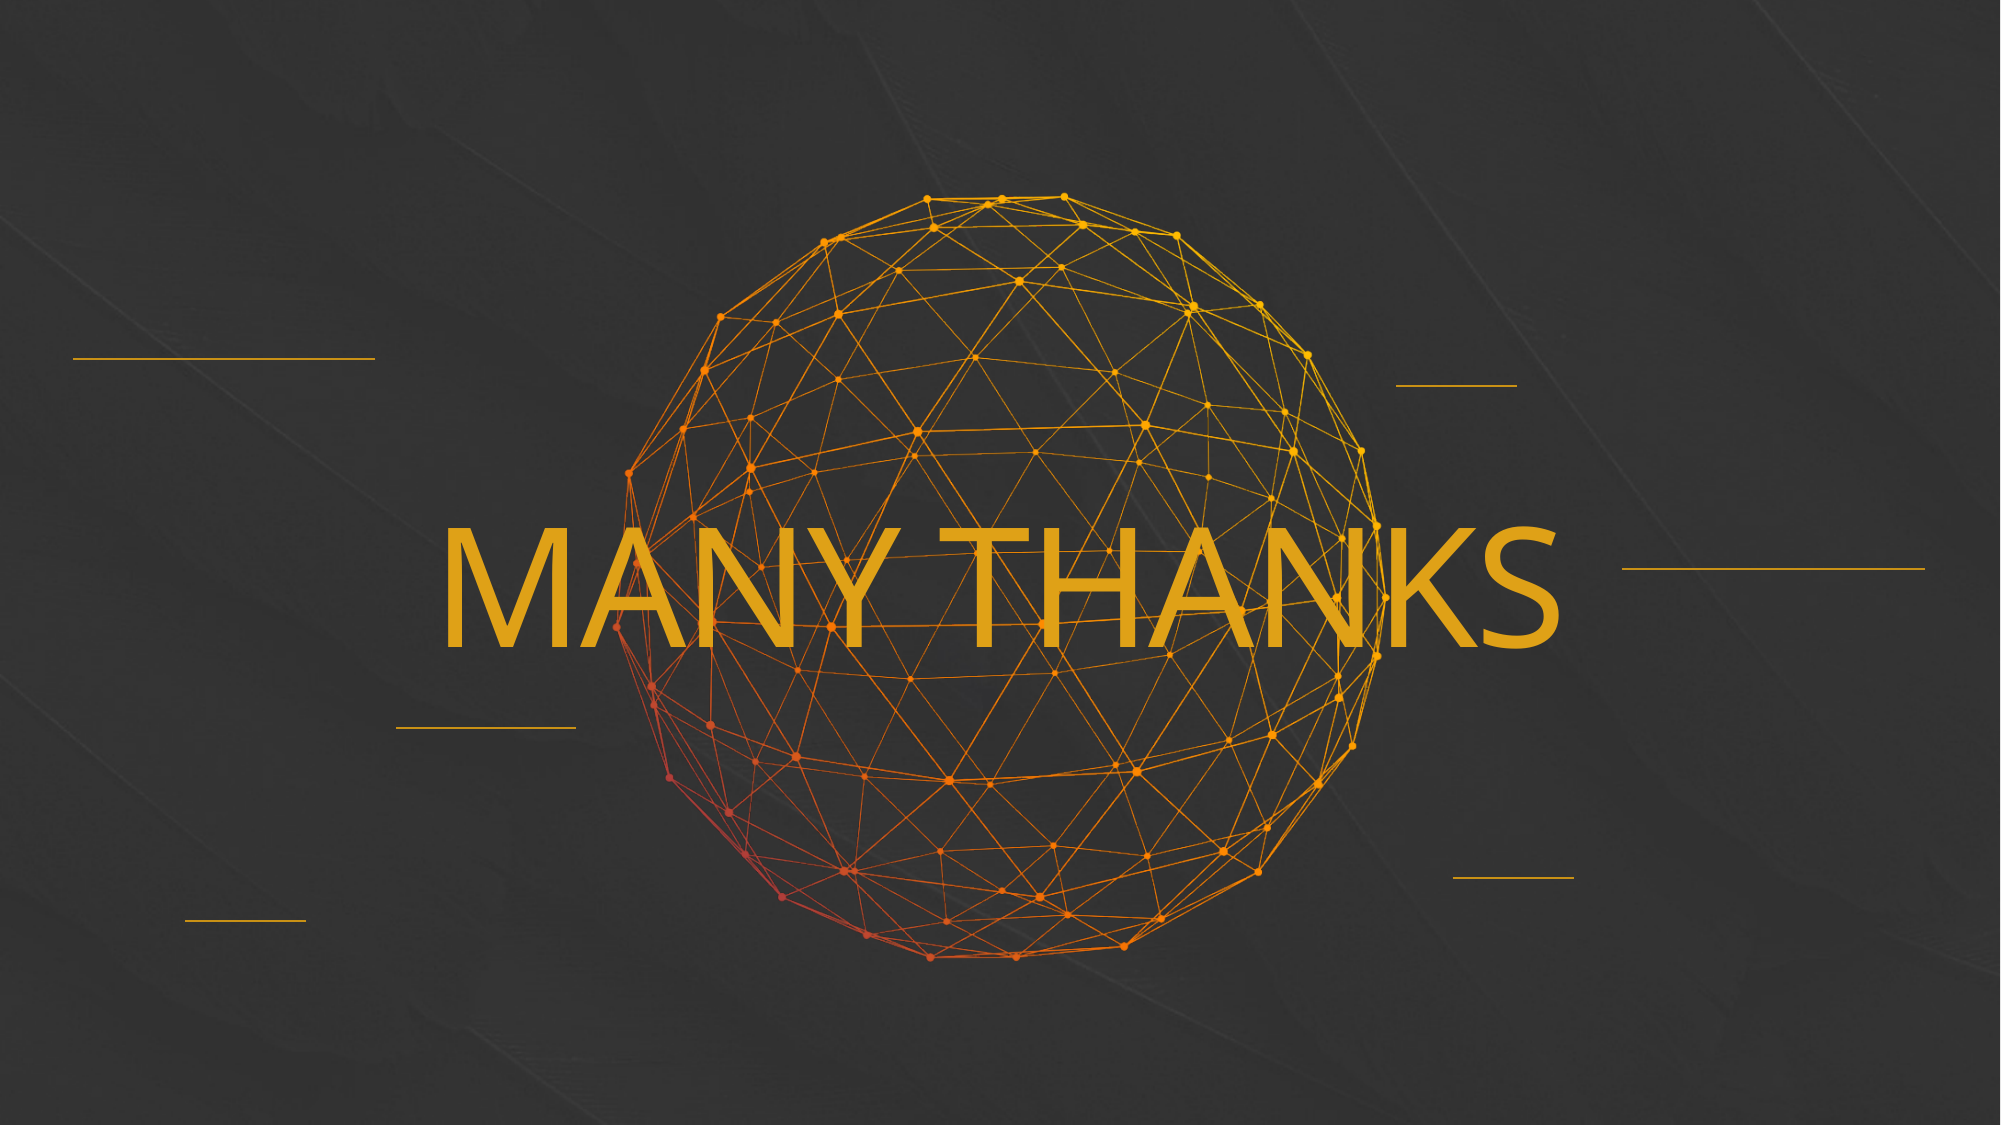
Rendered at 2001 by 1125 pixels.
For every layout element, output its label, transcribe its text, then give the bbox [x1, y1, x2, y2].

picture [0, 0, 2001, 1125]
text_box MANY THANKS [1404, 473, 1654, 689]
text_box MANY THANKS [346, 473, 595, 689]
